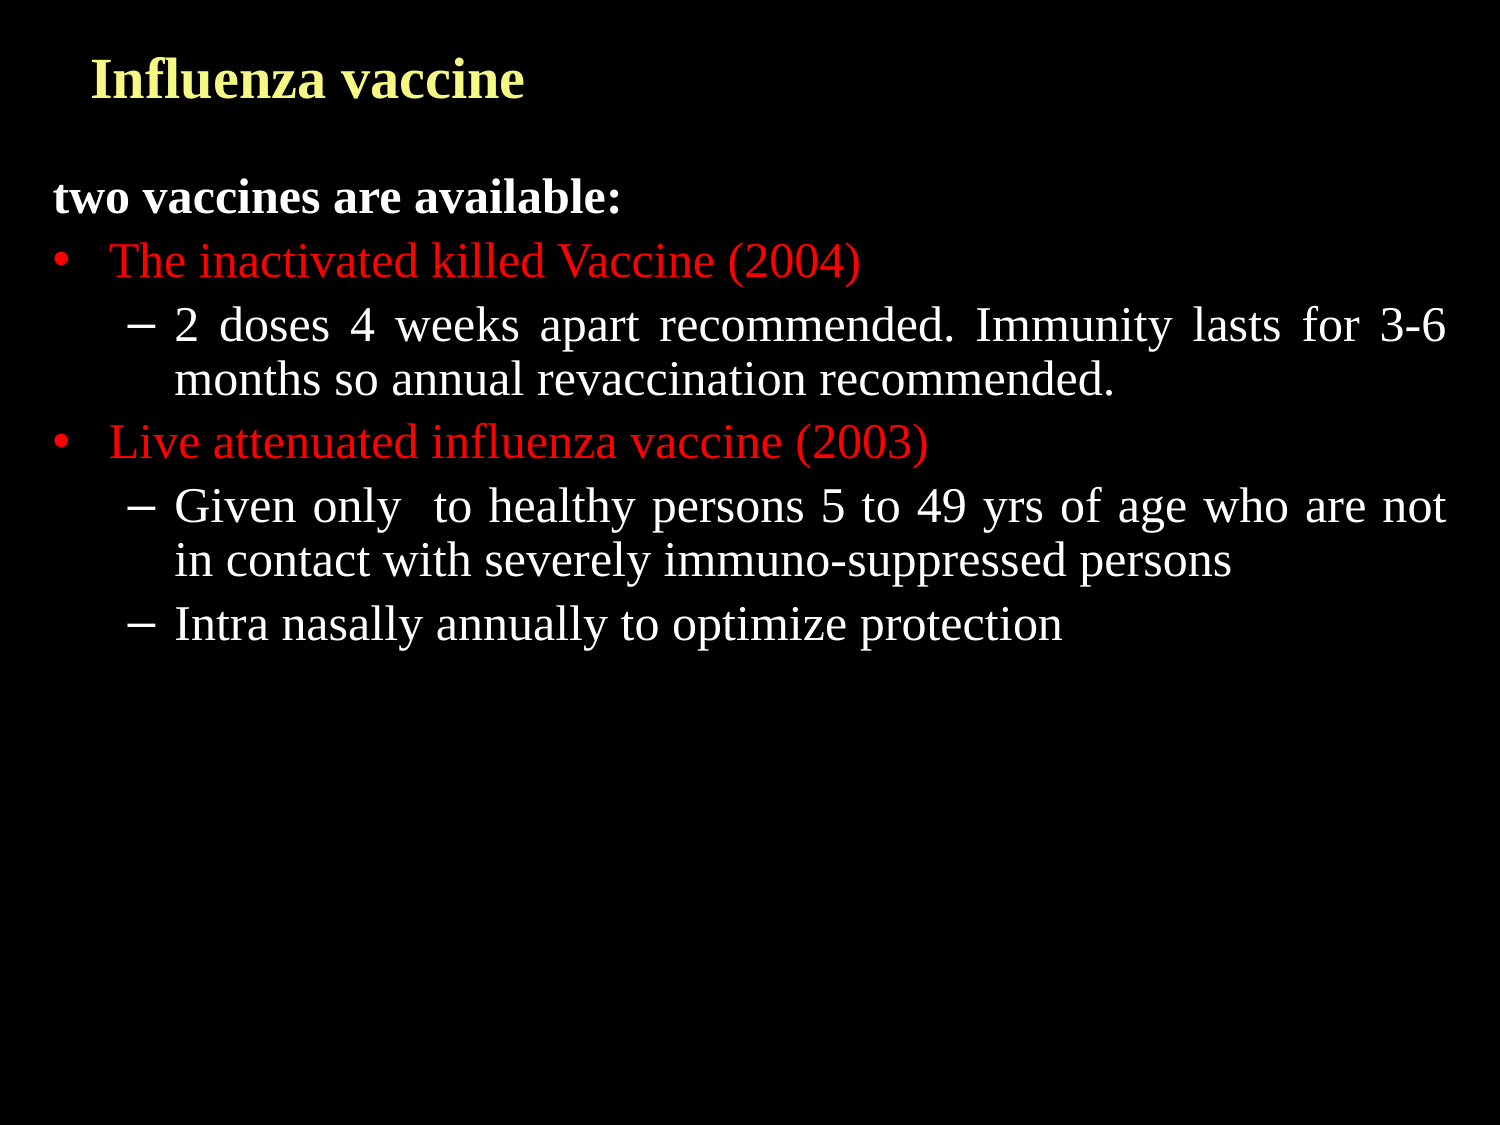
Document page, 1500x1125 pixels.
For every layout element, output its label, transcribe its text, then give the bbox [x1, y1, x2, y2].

title Influenza vaccine [75, 37, 1425, 113]
list two vaccines are available: The inactivated killed Vaccine (2004) 2 doses 4 weeks apart recommended. Immunity lasts for 3-6 months so annual revaccination recommended. Live attenuated influenza vaccine (2003) Given only to healthy persons 5 to 49 yrs of age who are not in contact with severely immuno-suppressed persons Intra nasally annually to optimize protection [37, 162, 1463, 1125]
